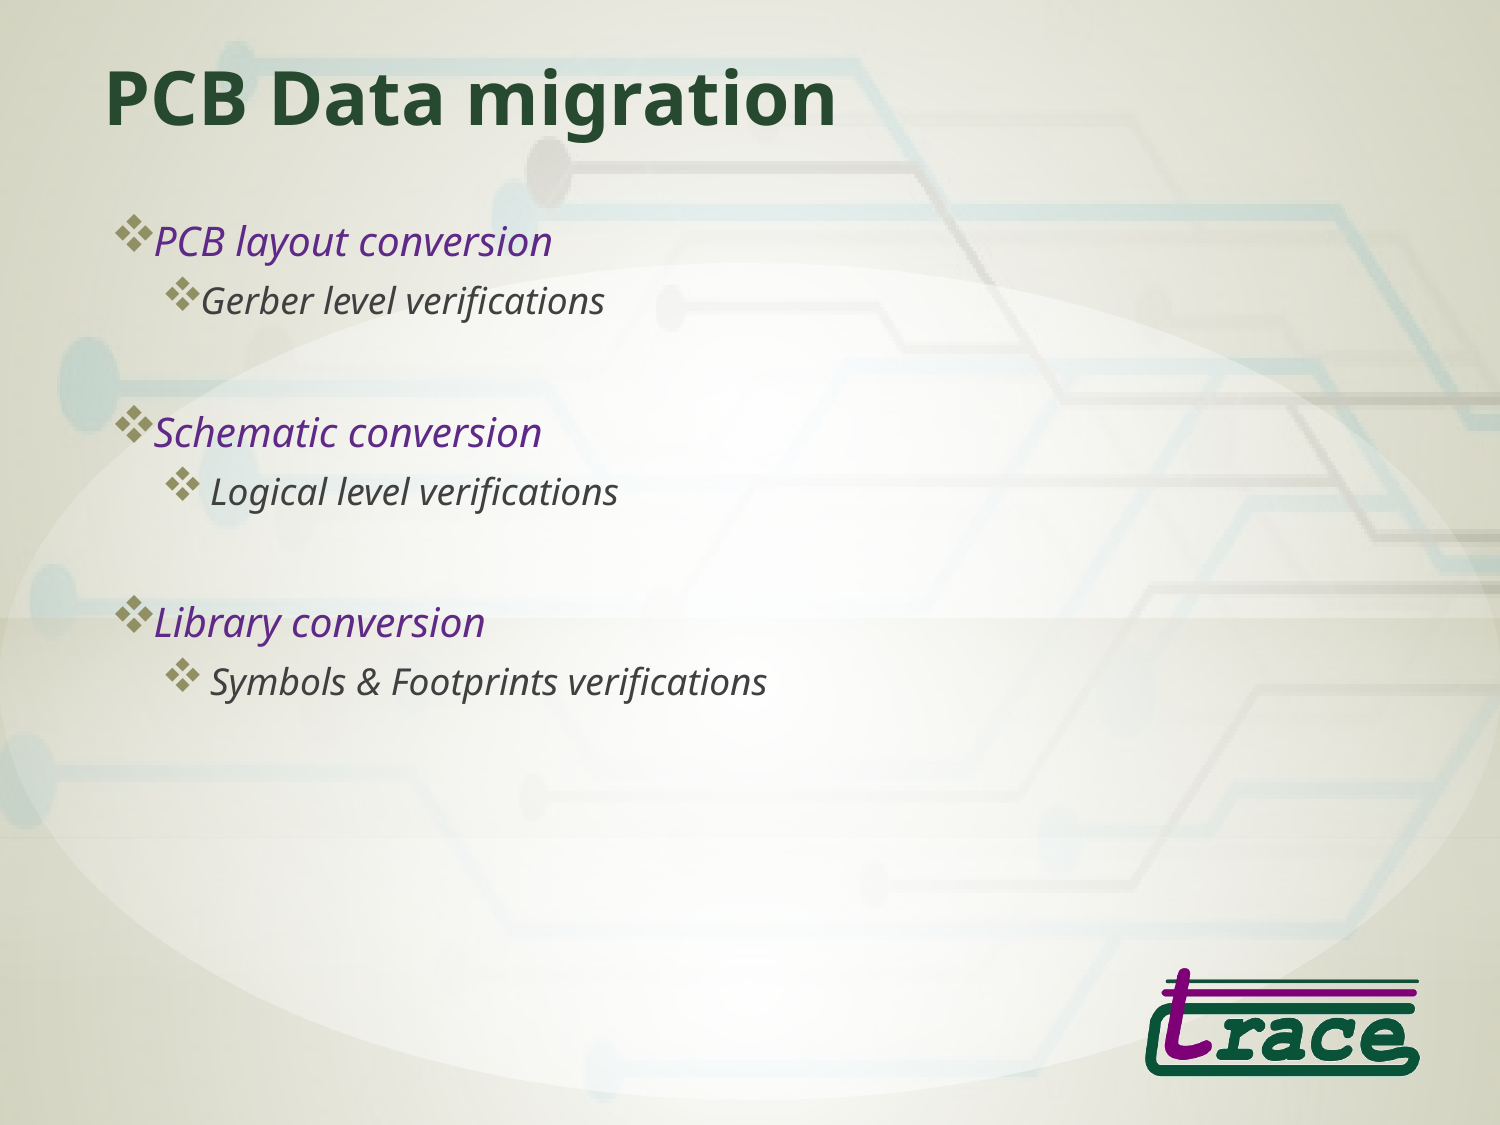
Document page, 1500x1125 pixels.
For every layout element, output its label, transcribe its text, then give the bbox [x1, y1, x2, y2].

list PCB layout conversion Gerber level verifications Schematic conversion Logical level verifications Library conversion Symbols & Footprints verifications [88, 208, 1139, 779]
picture [1139, 924, 1423, 1125]
title PCB Data migration [88, 42, 1157, 231]
